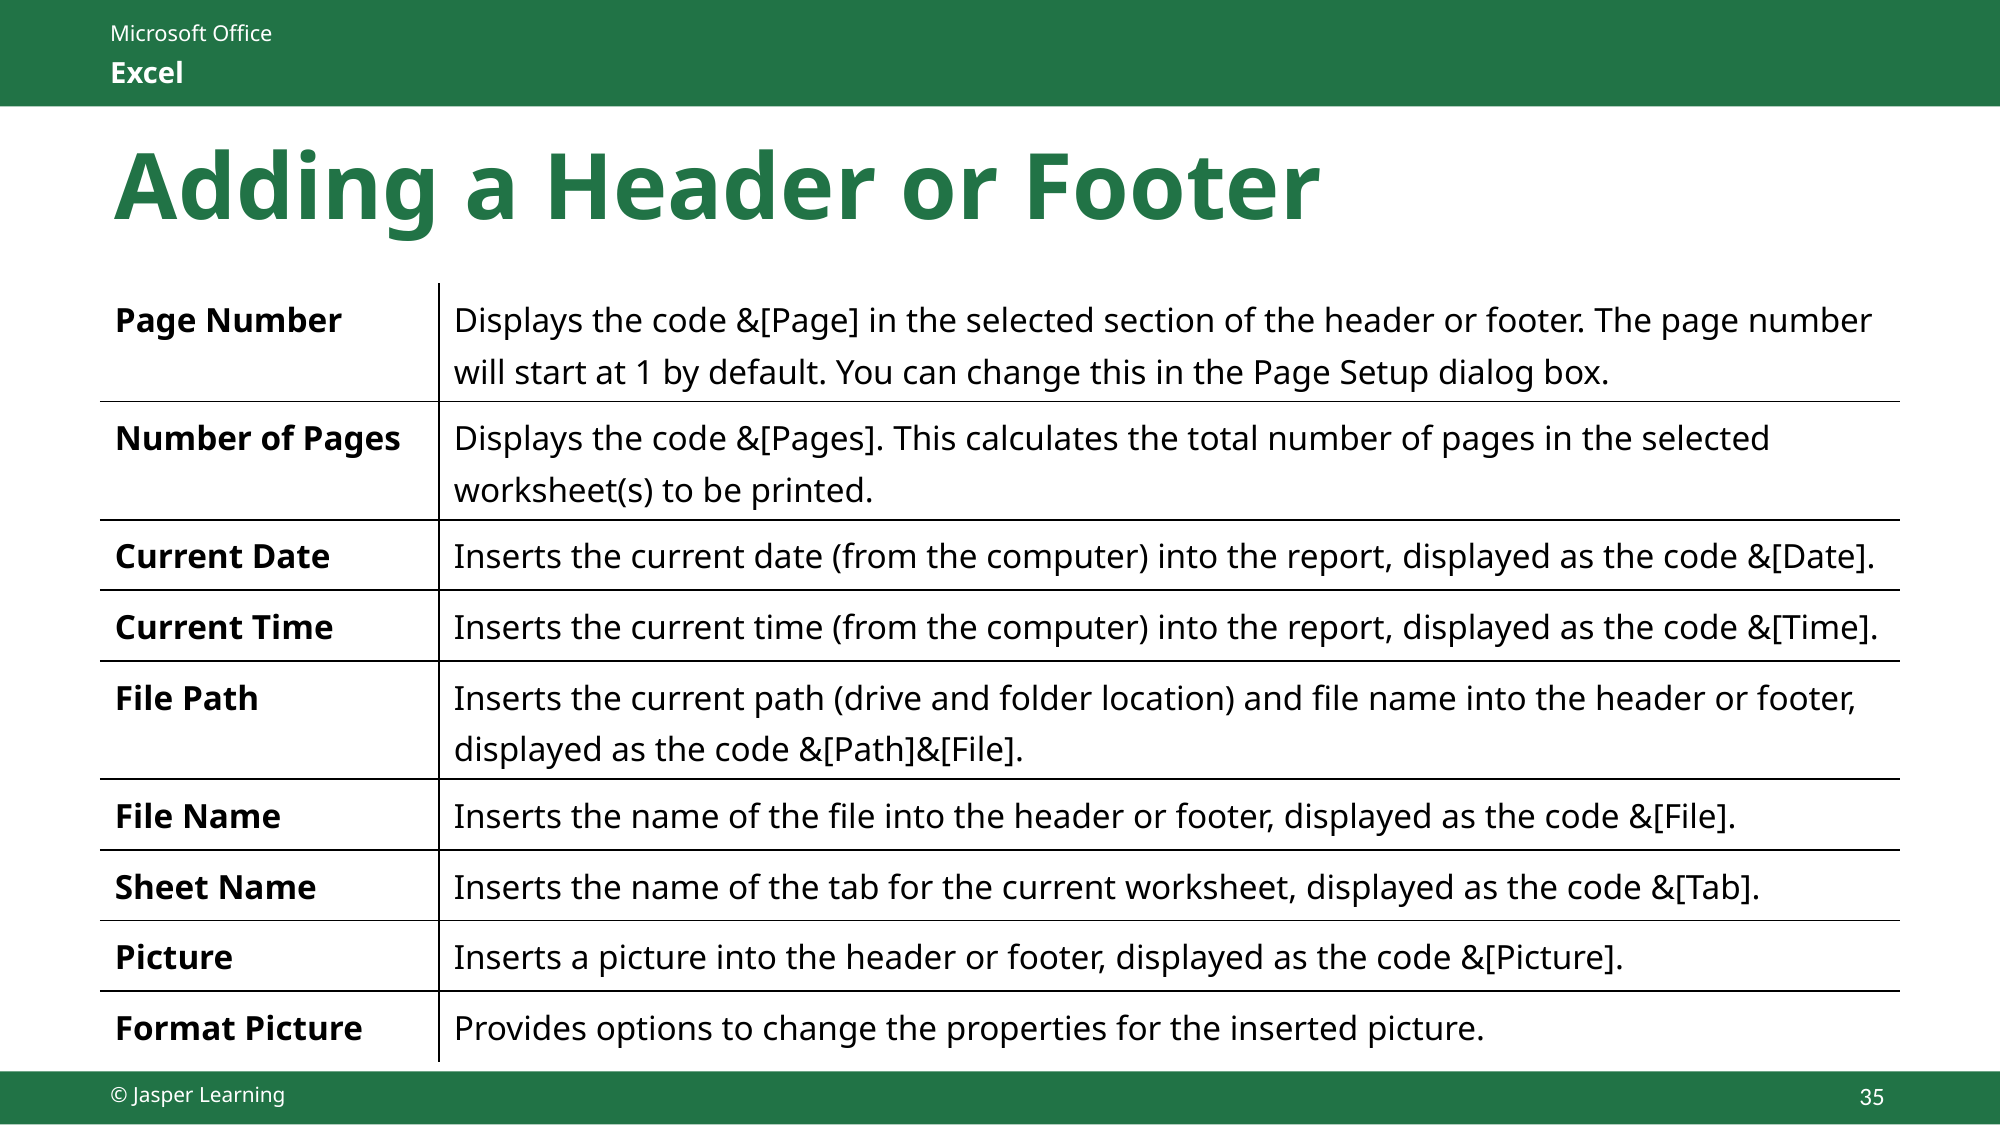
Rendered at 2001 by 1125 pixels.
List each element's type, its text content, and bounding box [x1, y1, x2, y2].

table_cell Number of Pages [100, 402, 438, 519]
table_cell Format Picture [100, 992, 438, 1062]
table_cell Inserts the name of the tab for the current worksheet, displayed as the code &[Tab]. [440, 851, 1900, 920]
table_cell Inserts the name of the file into the header or footer, displayed as the code &[File]. [440, 780, 1900, 849]
table_cell Picture [100, 921, 438, 990]
table_cell File Name [100, 780, 438, 849]
table_cell Inserts the current path (drive and folder location) and file name into the header or footer, displayed as the code &[Path]&[File]. [440, 662, 1900, 778]
table_cell Displays the code &[Pages]. This calculates the total number of pages in the selected worksheet(s) to be printed. [440, 402, 1900, 519]
footer © Jasper Learning [95, 1065, 729, 1125]
table_cell Inserts a picture into the header or footer, displayed as the code &[Picture]. [440, 921, 1900, 990]
table_cell Inserts the current date (from the computer) into the report, displayed as the code &[Date]. [440, 521, 1900, 589]
table_header Displays the code &[Page] in the selected section of the header or footer. The page number will start at 1 by default. You can change this in the Page Setup dialog box. [440, 283, 1900, 401]
table_cell File Path [100, 662, 438, 778]
slide_number 35 [1433, 1065, 1900, 1125]
table_cell Current Date [100, 521, 438, 589]
table_cell Current Time [100, 591, 438, 660]
table_cell Provides options to change the properties for the inserted picture. [440, 992, 1900, 1062]
table_cell Sheet Name [100, 851, 438, 920]
table_cell Inserts the current time (from the computer) into the report, displayed as the code &[Time]. [440, 591, 1900, 660]
table_header Page Number [100, 283, 438, 401]
title Adding a Header or Footer [99, 118, 1866, 248]
